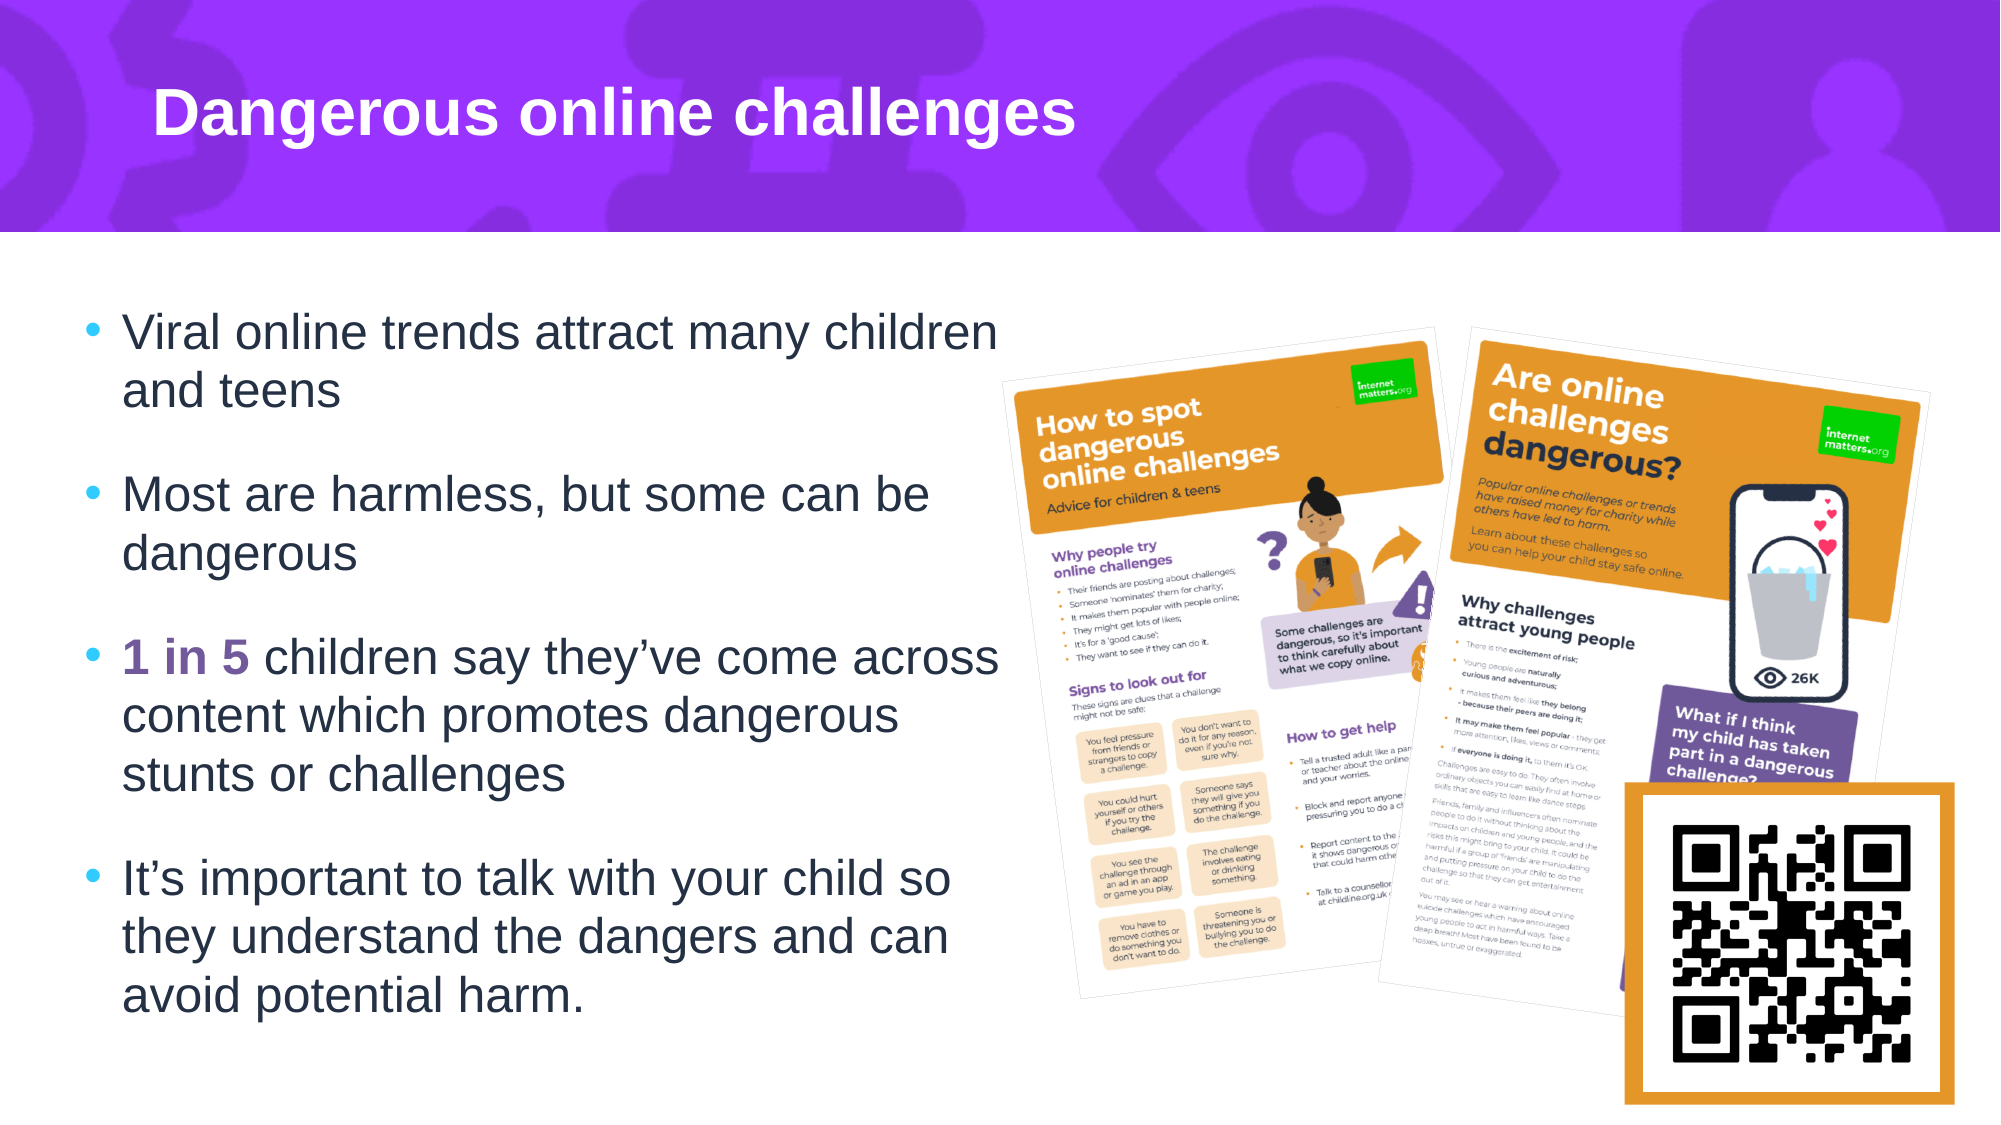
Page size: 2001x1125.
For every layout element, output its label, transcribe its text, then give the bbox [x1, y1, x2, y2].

picture [0, 0, 2000, 233]
picture [1035, 328, 1940, 1092]
text_box [1623, 781, 1956, 1106]
list Viral online trends attract many children and teens Most are harmless, but some can be dangerous 1 in 5 children say they’ve come across content which promotes dangerous stunts or challenges It’s important to talk with your child so they understand the dangers and can avoid potential harm. [69, 293, 1035, 1099]
